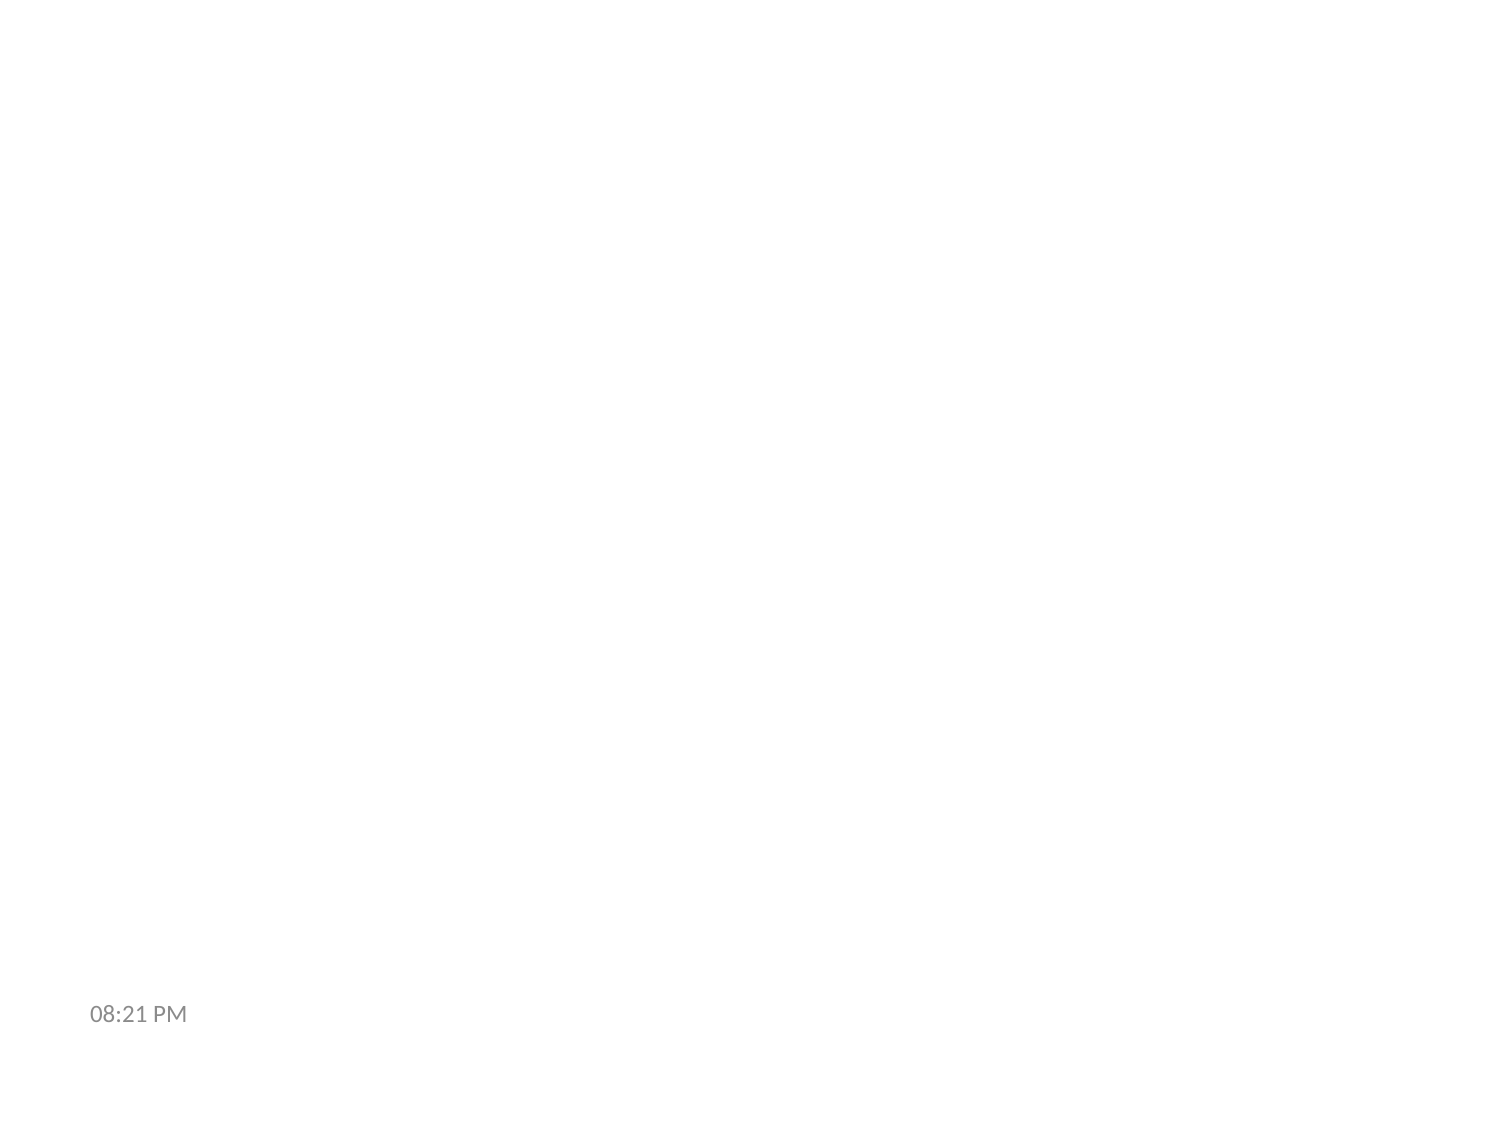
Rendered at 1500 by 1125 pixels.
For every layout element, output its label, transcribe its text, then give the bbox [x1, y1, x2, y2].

text_box 3:35 PM [75, 982, 425, 1043]
